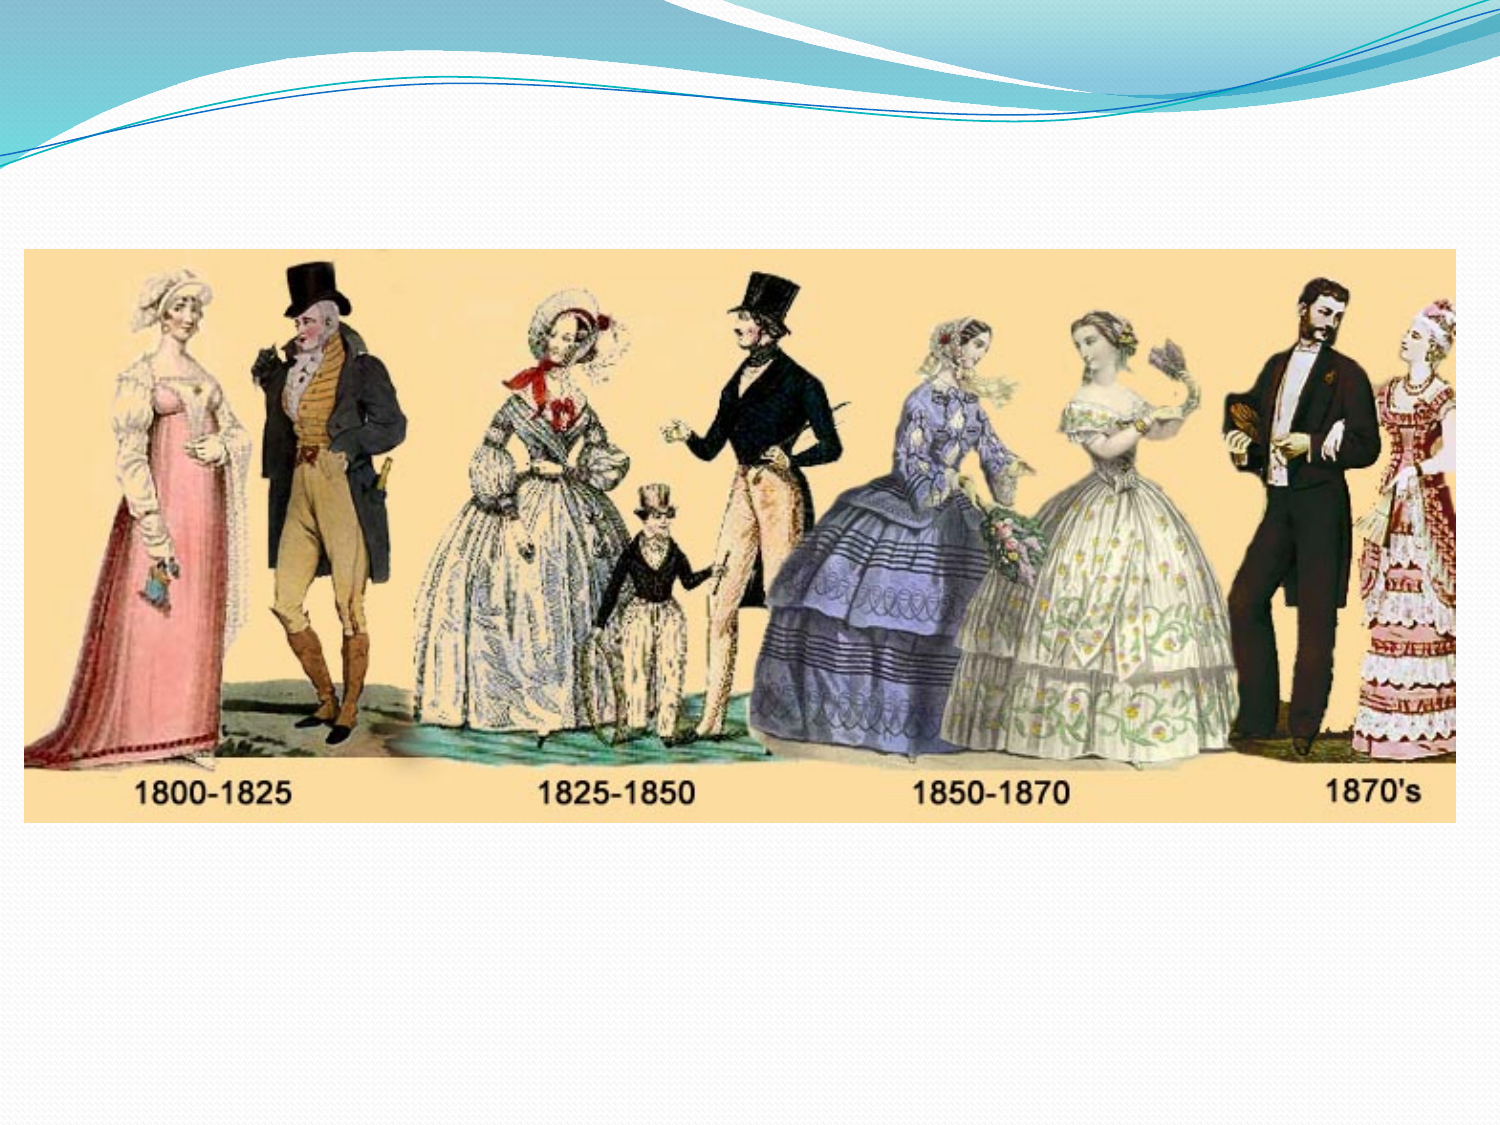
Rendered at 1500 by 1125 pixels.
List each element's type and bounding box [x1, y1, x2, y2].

list [24, 249, 1456, 823]
